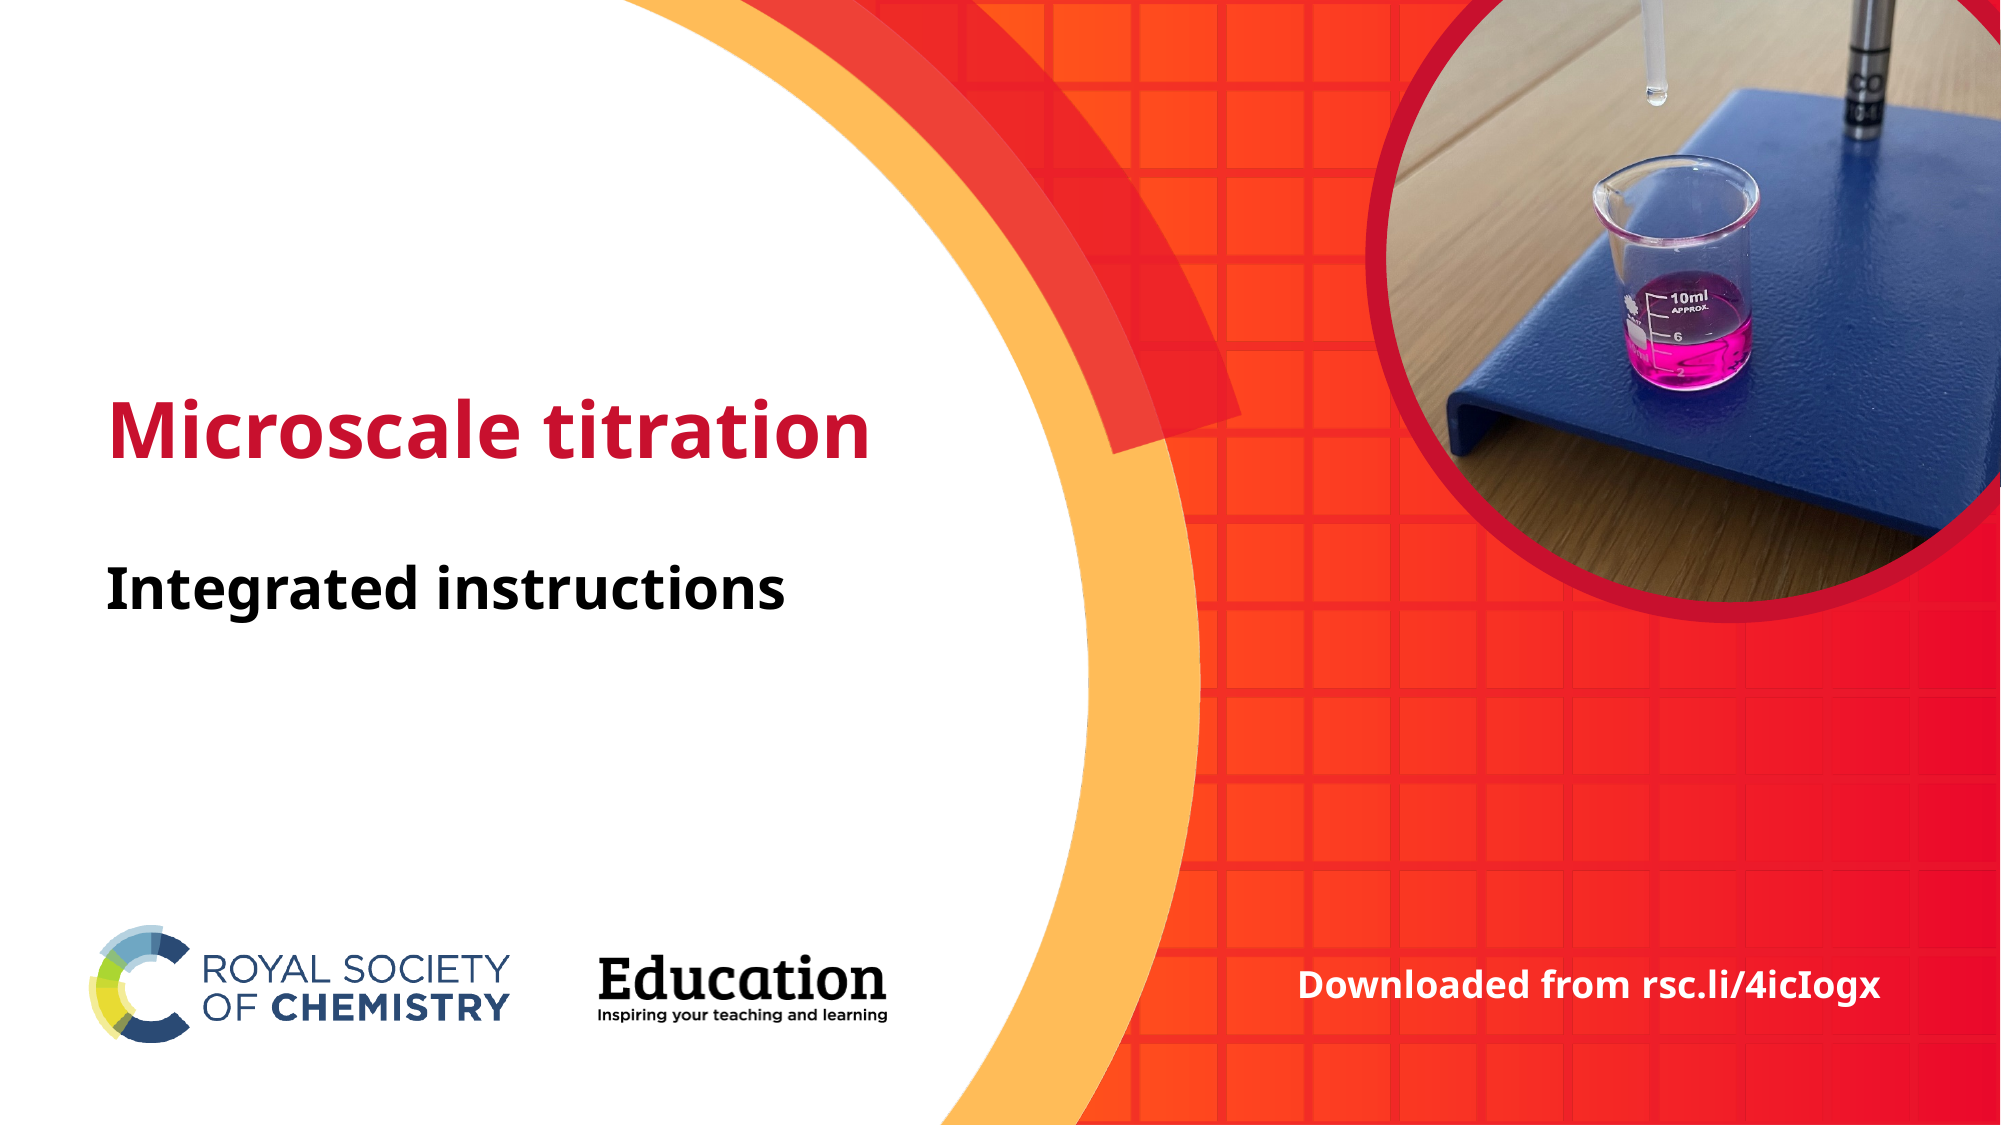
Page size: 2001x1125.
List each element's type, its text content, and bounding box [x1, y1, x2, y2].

title Microscale titration Integrated instructions [106, 390, 1000, 792]
picture [0, 0, 2001, 1125]
